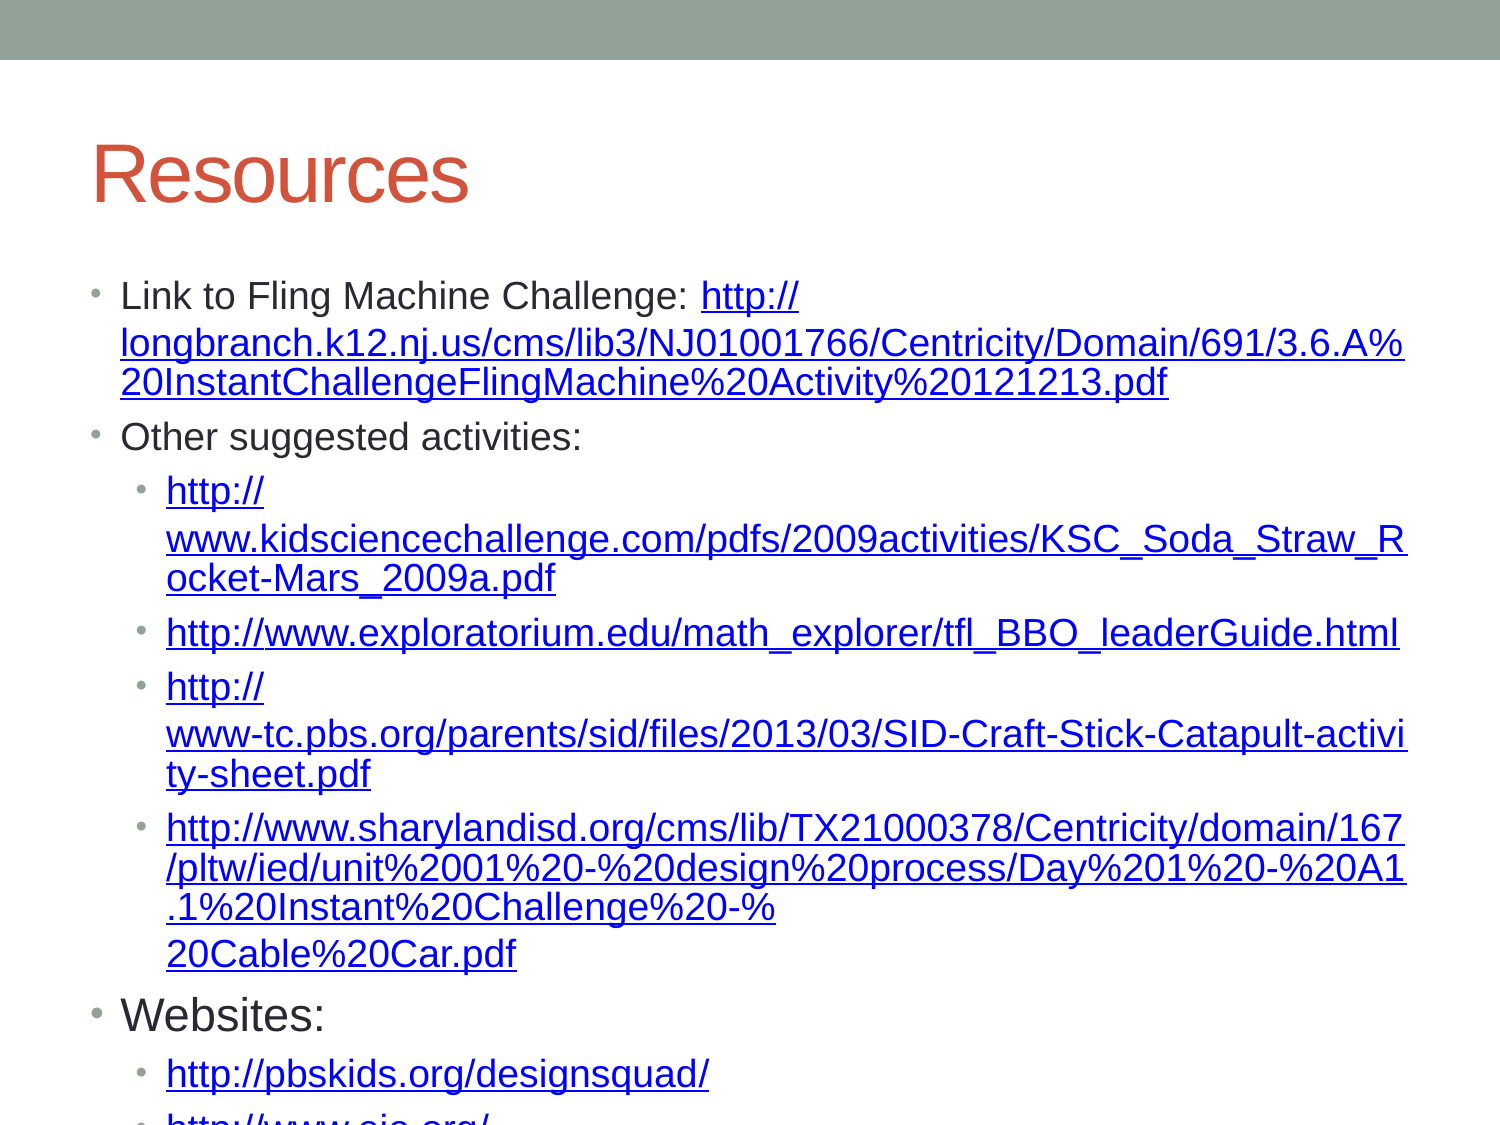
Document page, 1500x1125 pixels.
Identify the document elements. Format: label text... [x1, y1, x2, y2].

list Link to Fling Machine Challenge: http://longbranch.k12.nj.us/cms/lib3/NJ01001766/Centricity/Domain/691/3.6.A%20InstantChallengeFlingMachine%20Activity%20121213.pdf Other suggested activities: http://www.kidsciencechallenge.com/pdfs/2009activities/KSC_Soda_Straw_Rocket-Mars_2009a.pdf http://www.exploratorium.edu/math_explorer/tfl_BBO_leaderGuide.html http://www-tc.pbs.org/parents/sid/files/2013/03/SID-Craft-Stick-Catapult-activity-sheet.pdf http://www.sharylandisd.org/cms/lib/TX21000378/Centricity/domain/167/pltw/ied/unit%2001%20-%20design%20process/Day%201%20-%20A1.1%20Instant%20Challenge%20-%20Cable%20Car.pdf Websites: http://pbskids.org/designsquad/ http://www.eie.org/ http://www.nasa.gov/audience/foreducators/#.VNWJXvnF98E [75, 262, 1425, 1063]
title Resources [75, 87, 1425, 250]
